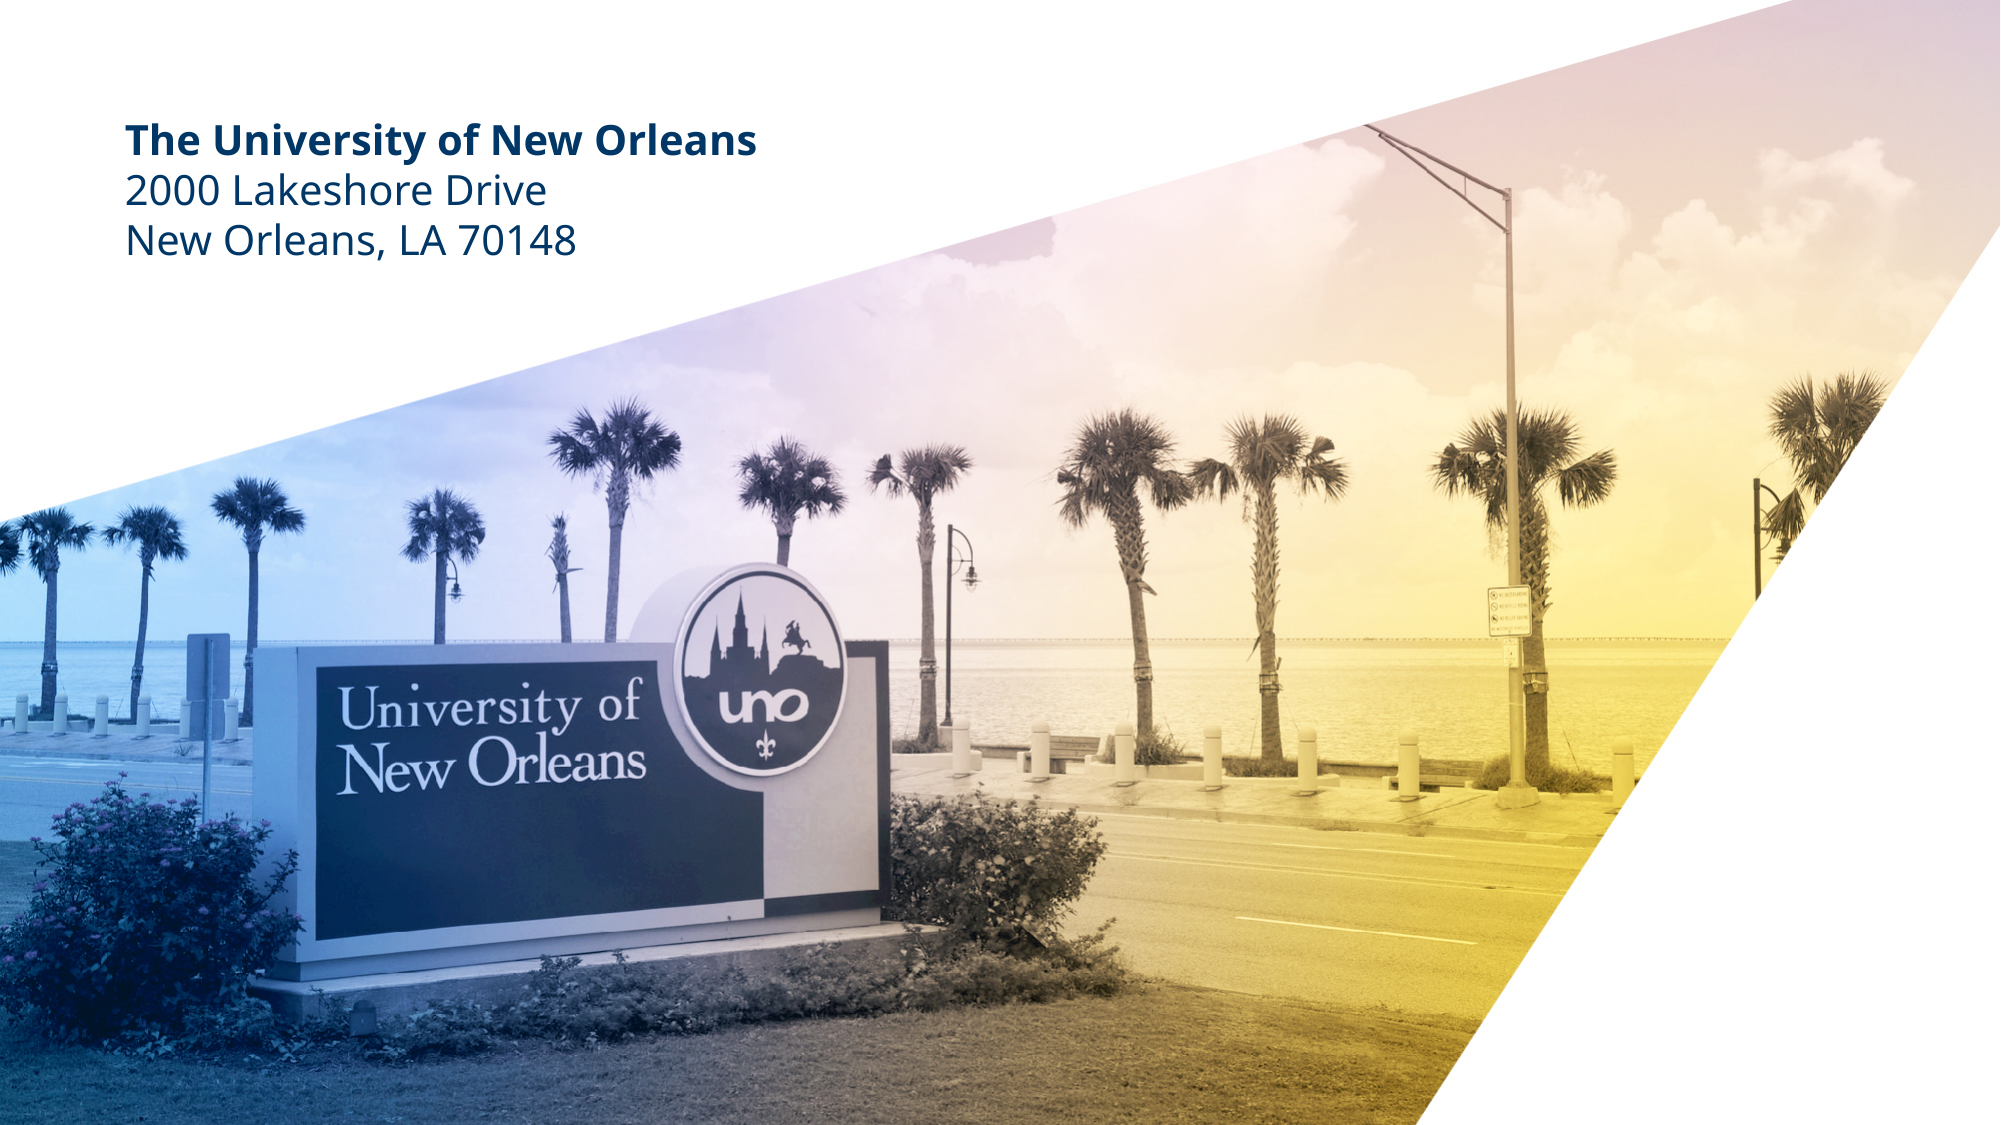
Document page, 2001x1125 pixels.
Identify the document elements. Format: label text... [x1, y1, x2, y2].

picture [0, 0, 2001, 1125]
text_box The University of New Orleans 2000 Lakeshore Drive New Orleans, LA 70148 [110, 106, 891, 272]
